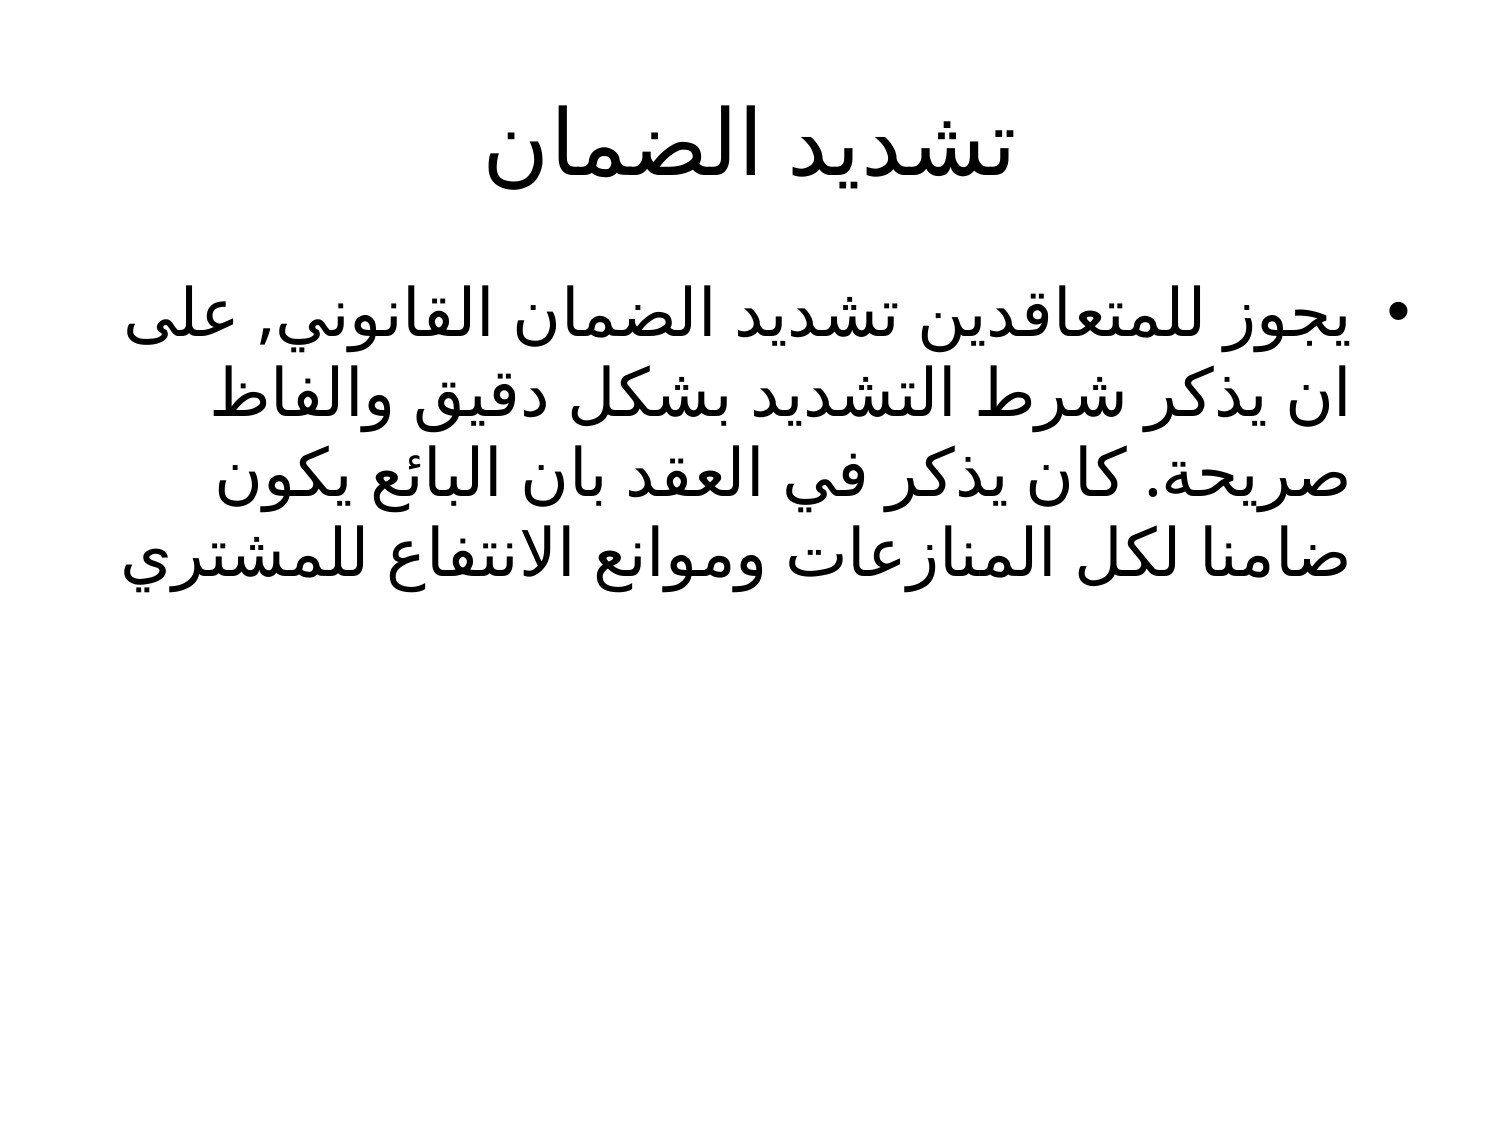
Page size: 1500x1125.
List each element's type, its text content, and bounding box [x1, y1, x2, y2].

title تشديد الضمان [75, 45, 1425, 233]
list يجوز للمتعاقدين تشديد الضمان القانوني, على ان يذكر شرط التشديد بشكل دقيق والفاظ صريحة. كان يذكر في العقد بان البائع يكون ضامنا لكل المنازعات وموانع الانتفاع للمشتري [75, 262, 1425, 1005]
